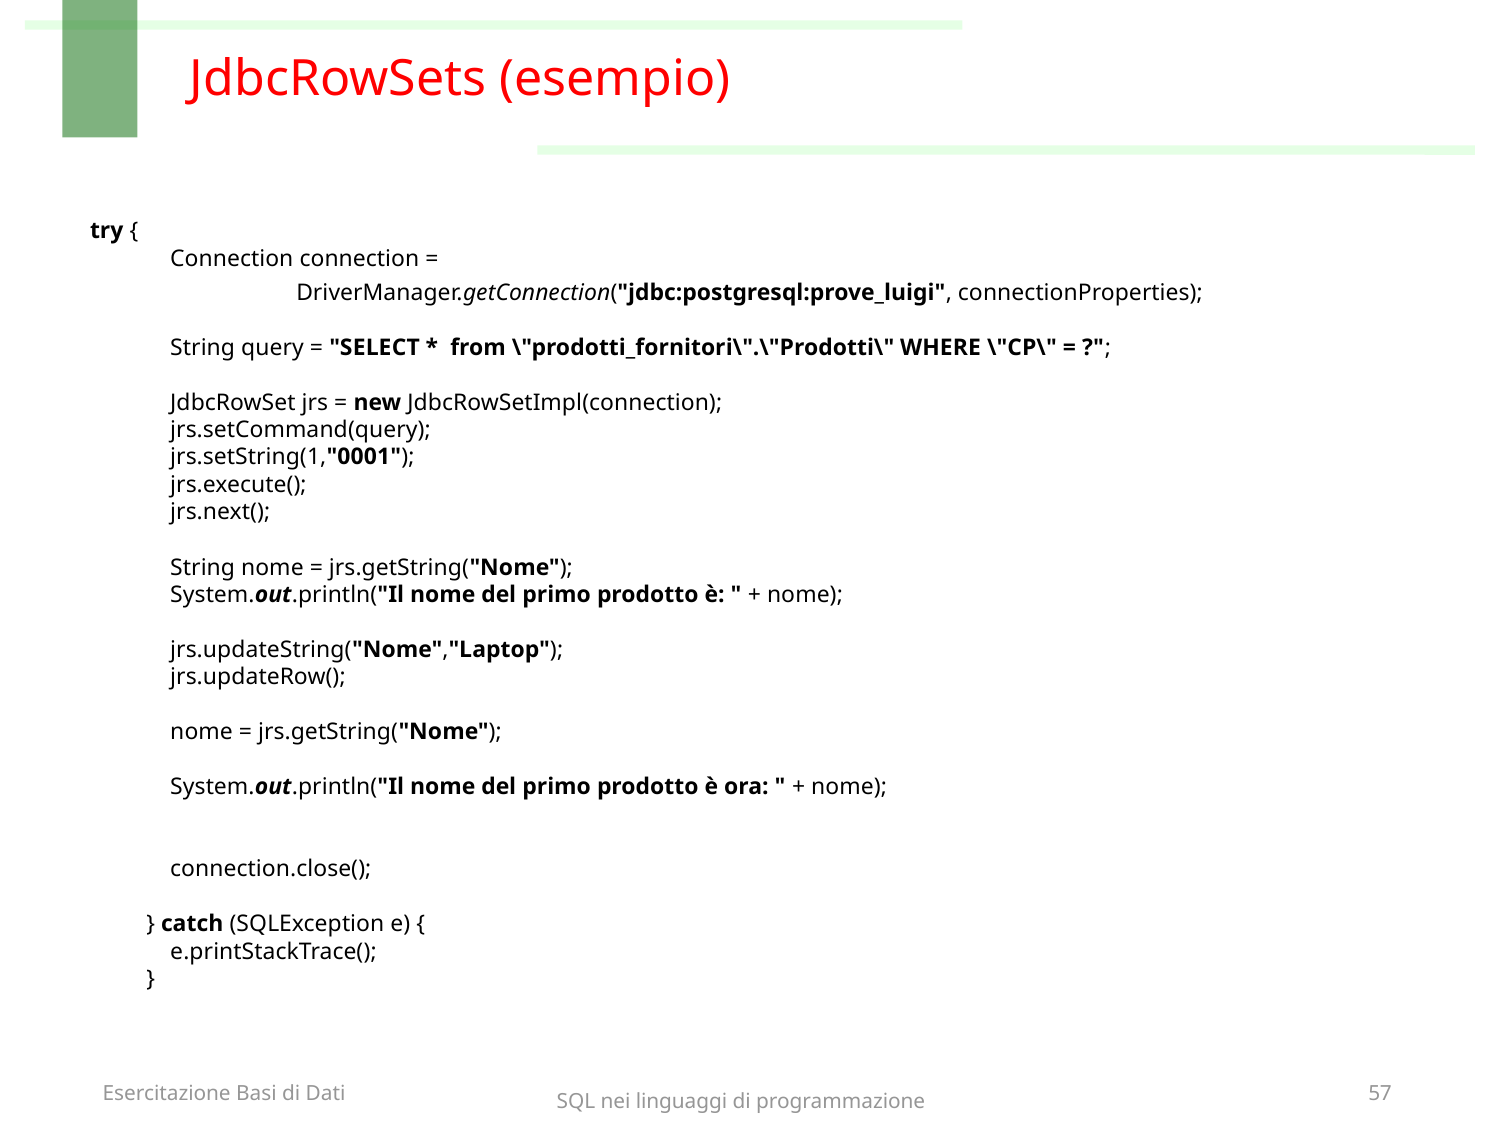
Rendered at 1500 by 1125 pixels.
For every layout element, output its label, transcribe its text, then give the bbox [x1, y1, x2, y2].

title JdbcRowSets (esempio) [174, 24, 1425, 125]
footer SQL nei linguaggi di programmazione [425, 1082, 1057, 1120]
list try { Connection connection = DriverManager.getConnection("jdbc:postgresql:prove_luigi", connectionProperties); String query = "SELECT * from \"prodotti_fornitori\".\"Prodotti\" WHERE \"CP\" = ?"; JdbcRowSet jrs = new JdbcRowSetImpl(connection); jrs.setCommand(query); jrs.setString(1,"0001"); jrs.execute(); jrs.next(); String nome = jrs.getString("Nome"); System.out.println("Il nome del primo prodotto è: " + nome); jrs.updateString("Nome","Laptop"); jrs.updateRow(); nome = jrs.getString("Nome"); System.out.println("Il nome del primo prodotto è ora: " + nome); connection.close(); } catch (SQLException e) { e.printStackTrace(); } [75, 208, 1425, 987]
